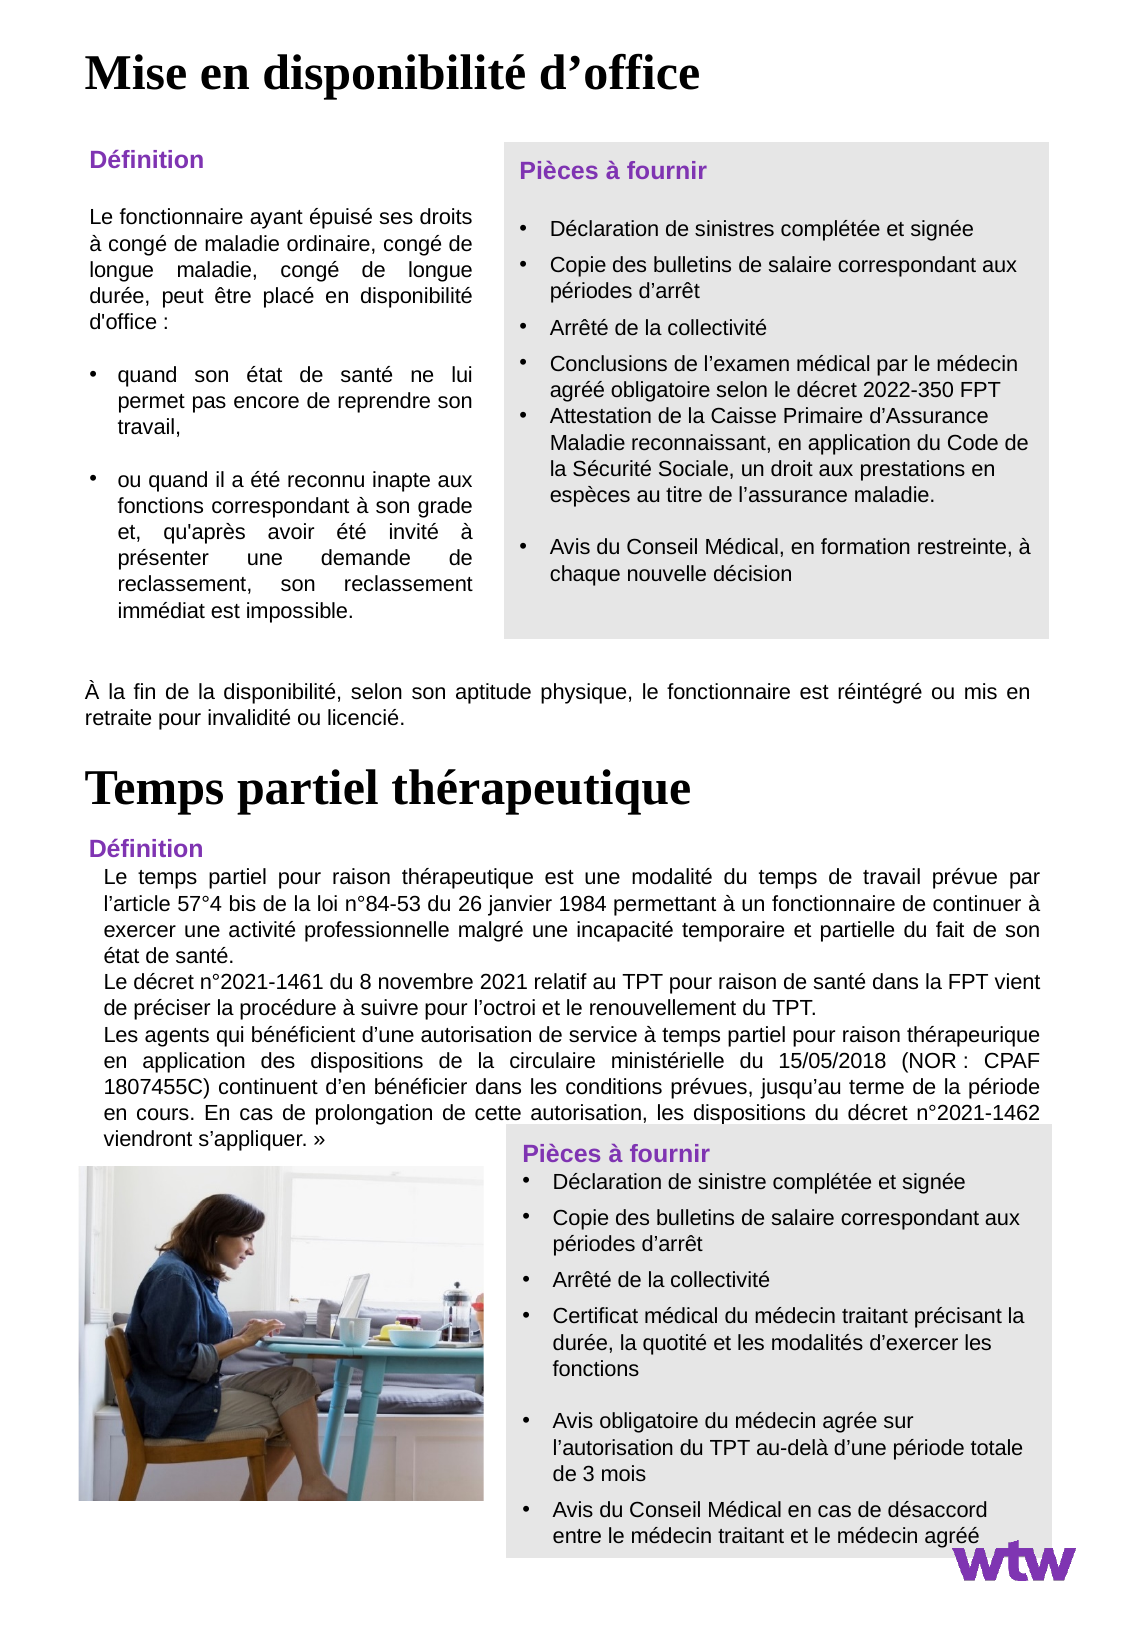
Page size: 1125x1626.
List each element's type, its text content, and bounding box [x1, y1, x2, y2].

text_box Pièces à fournir Déclaration de sinistre complétée et signée Copie des bulletins de salaire correspondant aux périodes d’arrêt Arrêté de la collectivité Certificat médical du médecin traitant précisant la durée, la quotité et les modalités d’exercer les fonctions Avis obligatoire du médecin agrée sur l’autorisation du TPT au-delà d’une période totale de 3 mois Avis du Conseil Médical en cas de désaccord entre le médecin traitant et le médecin agréé [506, 1124, 1052, 1558]
picture [952, 1540, 1076, 1581]
text_box Mise en disponibilité d’office [70, 0, 878, 139]
text_box Définition Le temps partiel pour raison thérapeutique est une modalité du temps de travail prévue par l’article 57°4 bis de la loi n°84-53 du 26 janvier 1984 permettant à un fonctionnaire de continuer à exercer une activité professionnelle malgré une incapacité temporaire et partielle du fait de son état de santé. Le décret n°2021-1461 du 8 novembre 2021 relatif au TPT pour raison de santé dans la FPT vient de préciser la procédure à suivre pour l’octroi et le renouvellement du TPT. Les agents qui bénéficient d’une autorisation de service à temps partiel pour raison thérapeurique en application des dispositions de la circulaire ministérielle du 15/05/2018 (NOR : CPAF 1807455C) continuent d’en bénéficier dans les conditions prévues, jusqu’au terme de la période en cours. En cas de prolongation de cette autorisation, les dispositions du décret n°2021-1462 viendront s’appliquer. » [74, 825, 1057, 1185]
text_box Pièces à fournir Déclaration de sinistres complétée et signée Copie des bulletins de salaire correspondant aux périodes d’arrêt Arrêté de la collectivité Conclusions de l’examen médical par le médecin agréé obligatoire selon le décret 2022-350 FPT Attestation de la Caisse Primaire d’Assurance Maladie reconnaissant, en application du Code de la Sécurité Sociale, un droit aux prestations en espèces au titre de l’assurance maladie. Avis du Conseil Médical, en formation restreinte, à chaque nouvelle décision [504, 142, 1049, 639]
text_box Définition Le fonctionnaire ayant épuisé ses droits à congé de maladie ordinaire, congé de longue maladie, congé de longue durée, peut être placé en disponibilité d'office : quand son état de santé ne lui permet pas encore de reprendre son travail, ou quand il a été reconnu inapte aux fonctions correspondant à son grade et, qu'après avoir été invité à présenter une demande de reclassement, son reclassement immédiat est impossible. [74, 135, 489, 670]
text_box Temps partiel thérapeutique [70, 738, 1047, 846]
text_box À la fin de la disponibilité, selon son aptitude physique, le fonctionnaire est réintégré ou mis en retraite pour invalidité ou licencié. [70, 670, 1047, 738]
picture [78, 1166, 484, 1501]
